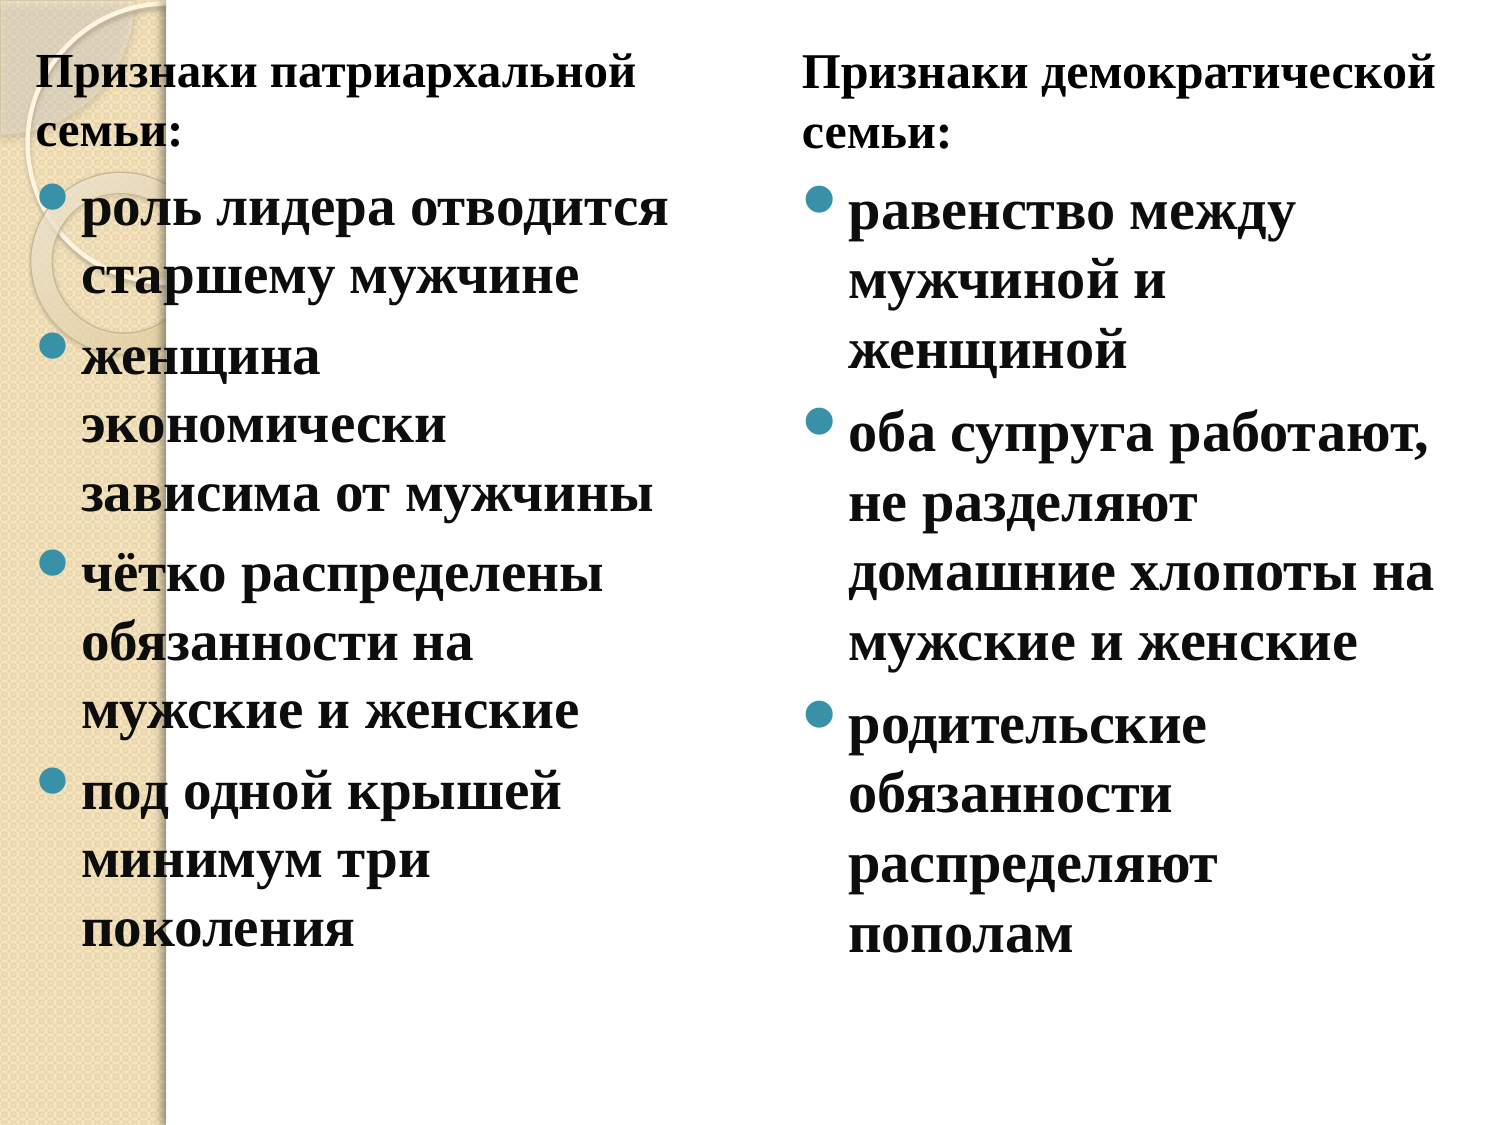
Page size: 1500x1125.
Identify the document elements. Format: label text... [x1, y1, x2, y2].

list Признаки демократической семьи: равенство между мужчиной и женщиной оба супруга работают, не разделяют домашние хлопоты на мужские и женские родительские обязанности распределяют пополам [773, 30, 1466, 1015]
list Признаки патриархальной семьи: роль лидера отводится старшему мужчине женщина экономически зависима от мужчины чётко распределены обязанности на мужские и женские под одной крышей минимум три поколения [7, 30, 691, 1015]
